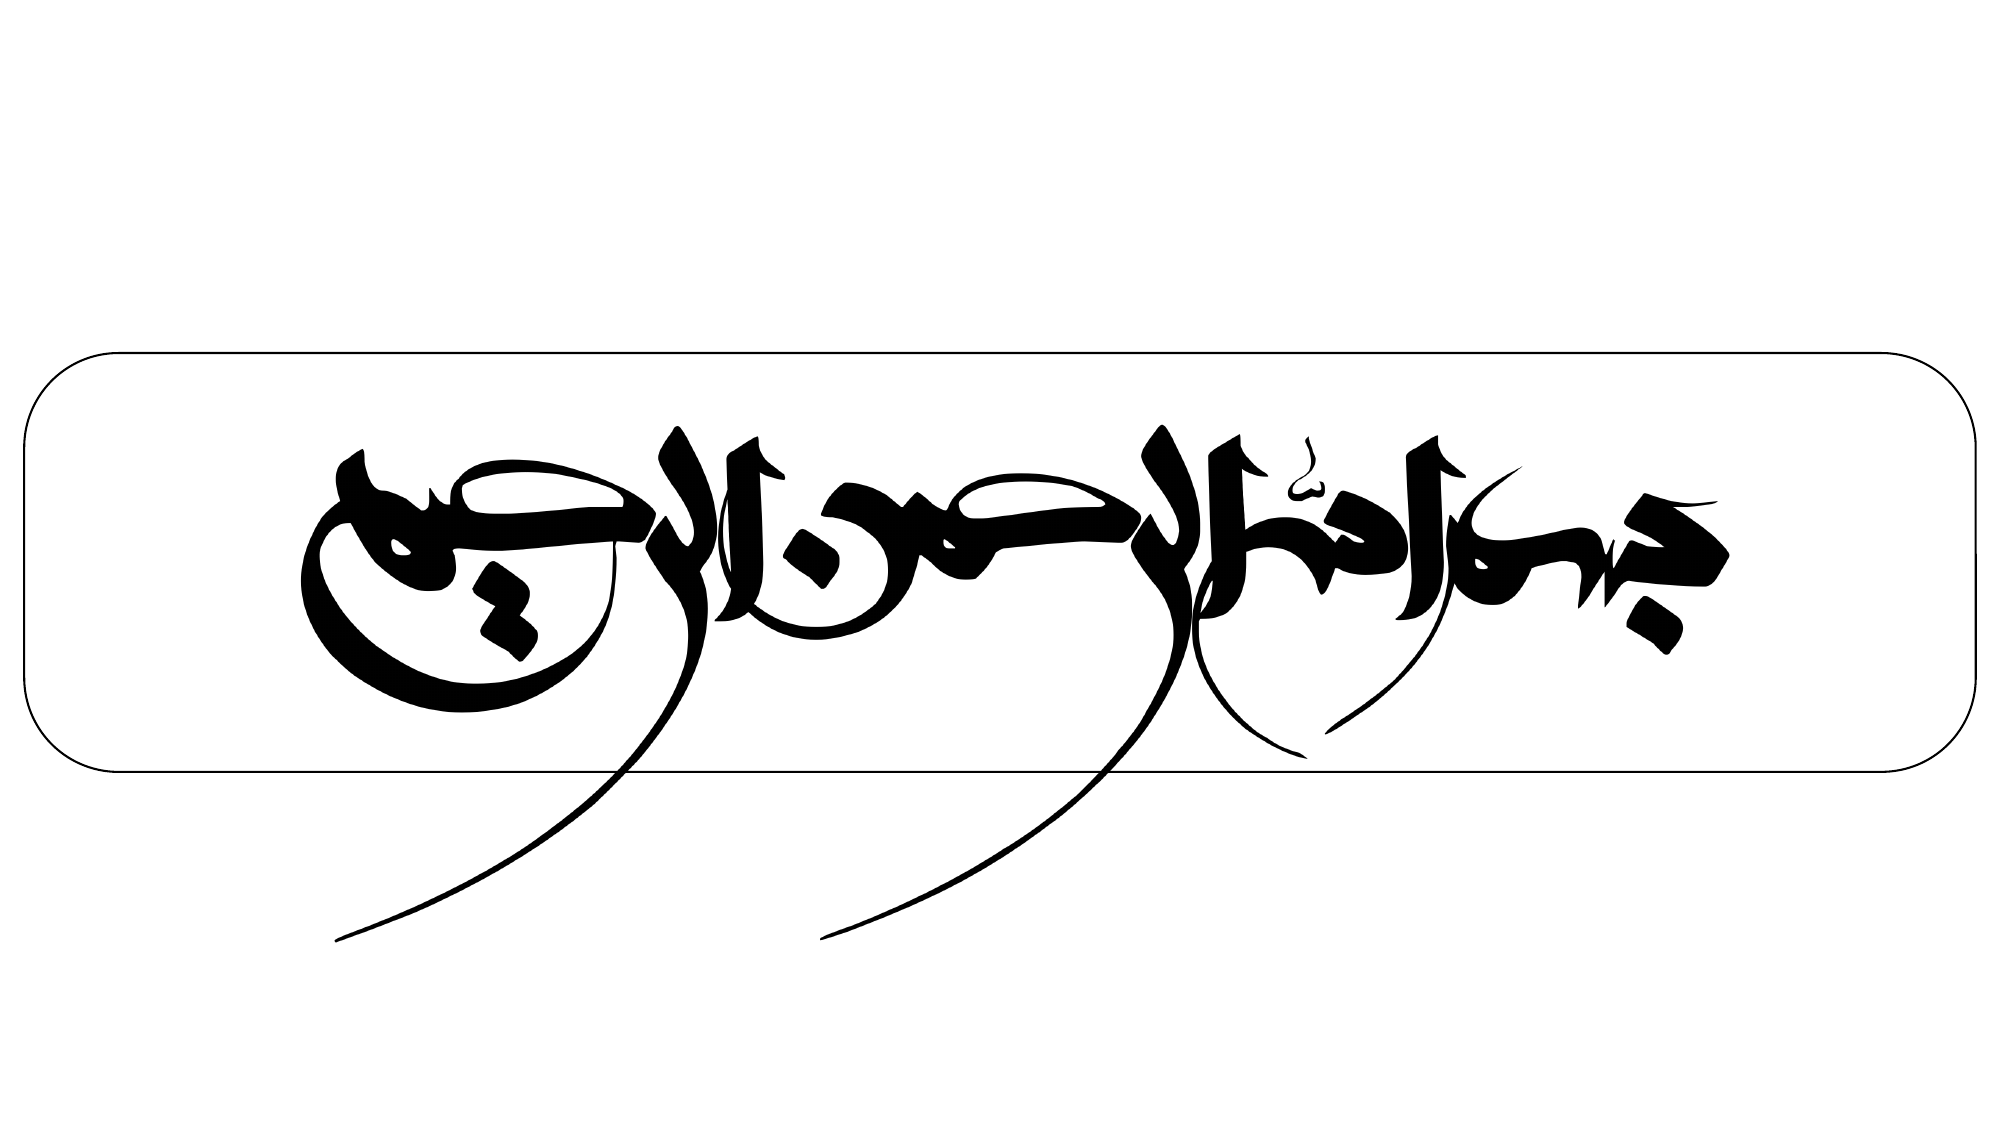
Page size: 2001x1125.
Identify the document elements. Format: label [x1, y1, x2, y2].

picture [218, 287, 1782, 1018]
